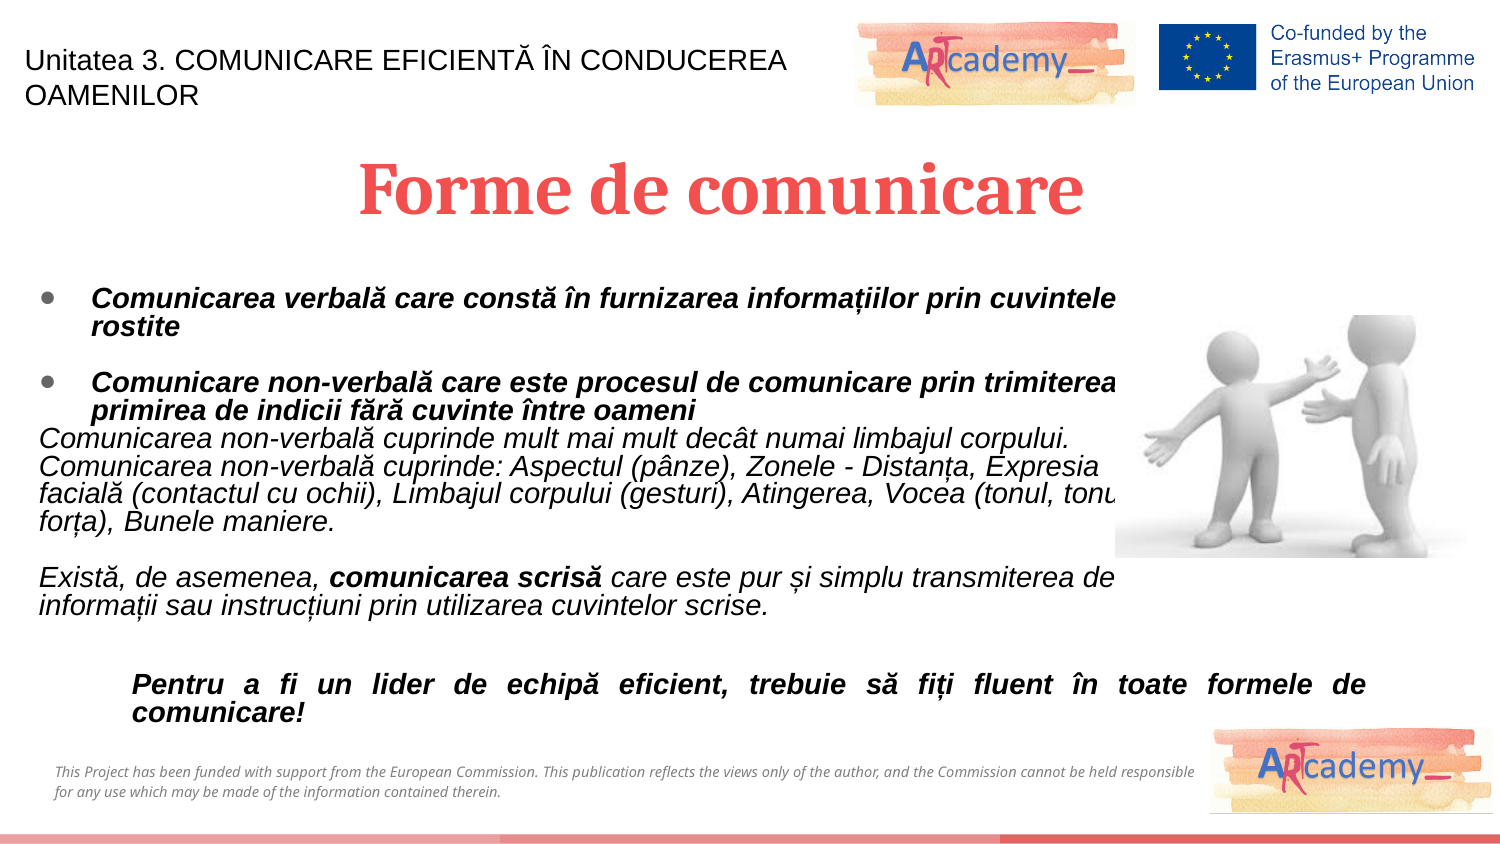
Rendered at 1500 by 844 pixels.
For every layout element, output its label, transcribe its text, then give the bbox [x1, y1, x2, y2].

picture [854, 2, 1137, 138]
text_box Unitatea 3. COMUNICARE EFICIENTĂ ÎN CONDUCEREA OAMENILOR [9, 33, 849, 119]
list Comunicarea verbală care constă în furnizarea informațiilor prin cuvintele rostite Comunicare non-verbală care este procesul de comunicare prin trimiterea și primirea de indicii fără cuvinte între oameni Comunicarea non-verbală cuprinde mult mai mult decât numai limbajul corpului. Comunicarea non-verbală cuprinde: Aspectul (pânze), Zonele - Distanța, Expresia facială (contactul cu ochii), Limbajul corpului (gesturi), Atingerea, Vocea (tonul, tonul, forța), Bunele maniere. Există, de asemenea, comunicarea scrisă care este pur și simplu transmiterea de informații sau instrucțiuni prin utilizarea cuvintelor scrise. [1, 236, 1173, 653]
picture [1158, 24, 1474, 94]
text_box Pentru a fi un lider de echipă eficient, trebuie să fiți fluent în toate formele de comunicare! [117, 664, 1383, 736]
picture [1210, 709, 1493, 844]
title Forme de comunicare [128, 135, 1300, 245]
picture [1115, 315, 1484, 558]
text_box This Project has been funded with support from the European Commission. This publication reflects the views only of the author, and the Commission cannot be held responsible for any use which may be made of the information contained therein. [39, 754, 1205, 799]
